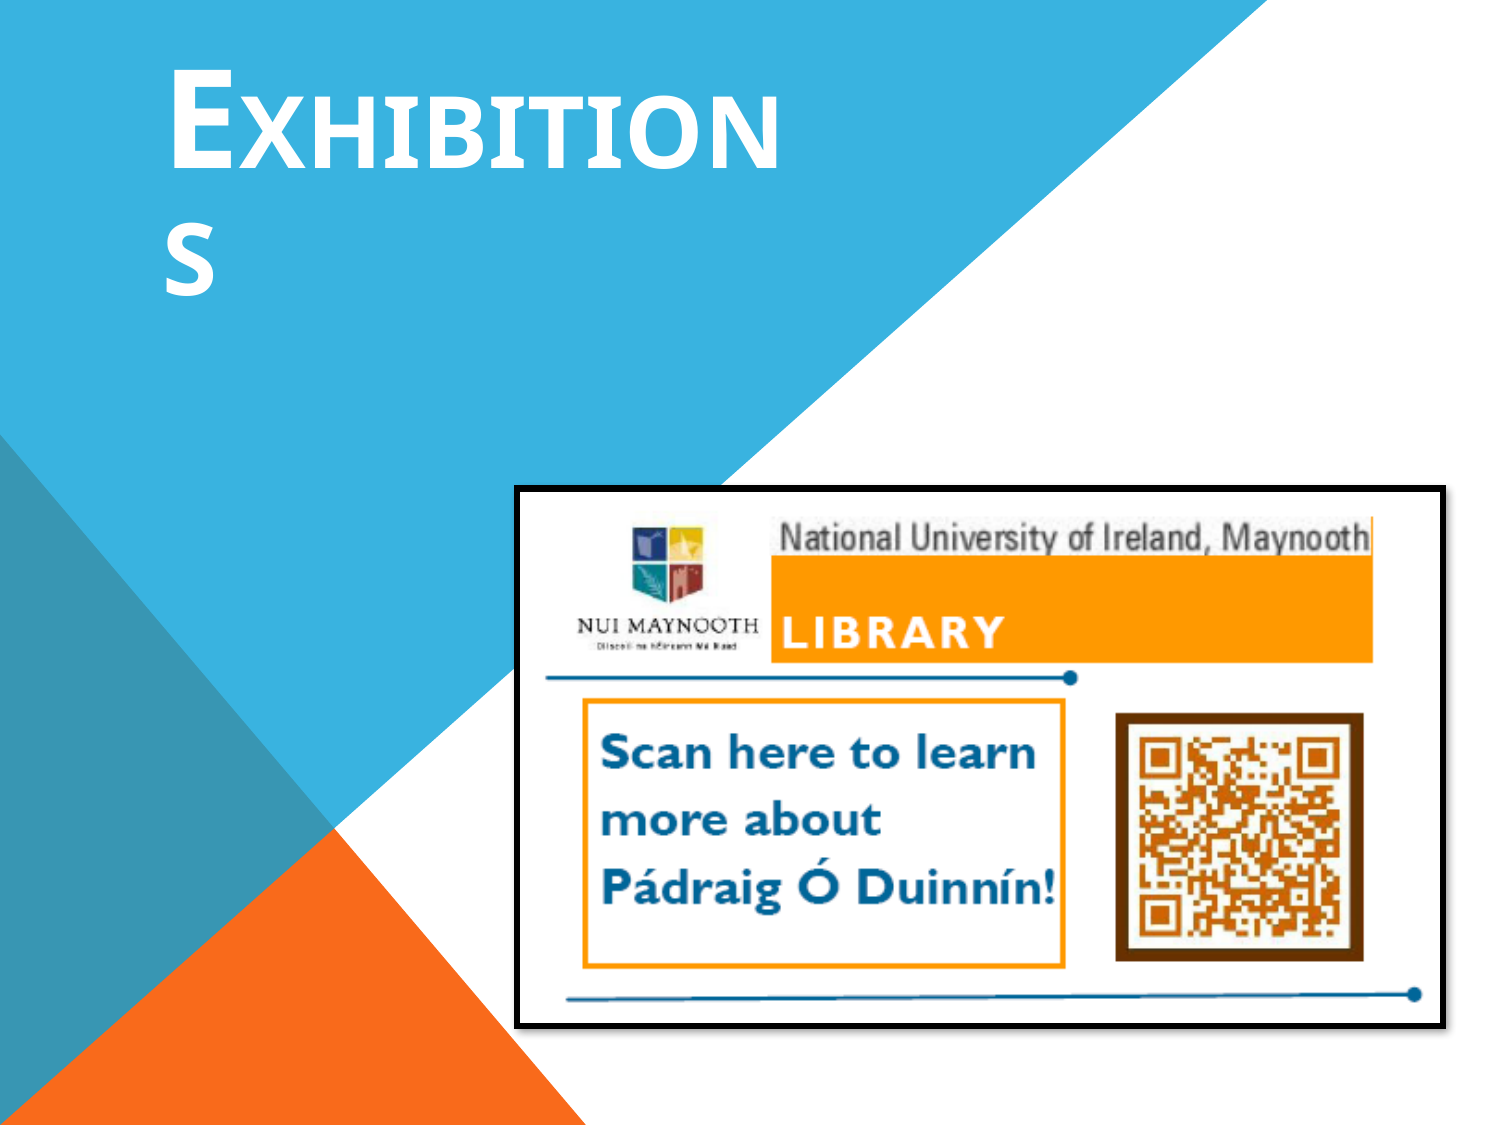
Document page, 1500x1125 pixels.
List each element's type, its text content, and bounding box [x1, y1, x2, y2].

title EXHIBITIONS [147, 137, 820, 316]
picture [519, 491, 1440, 1023]
